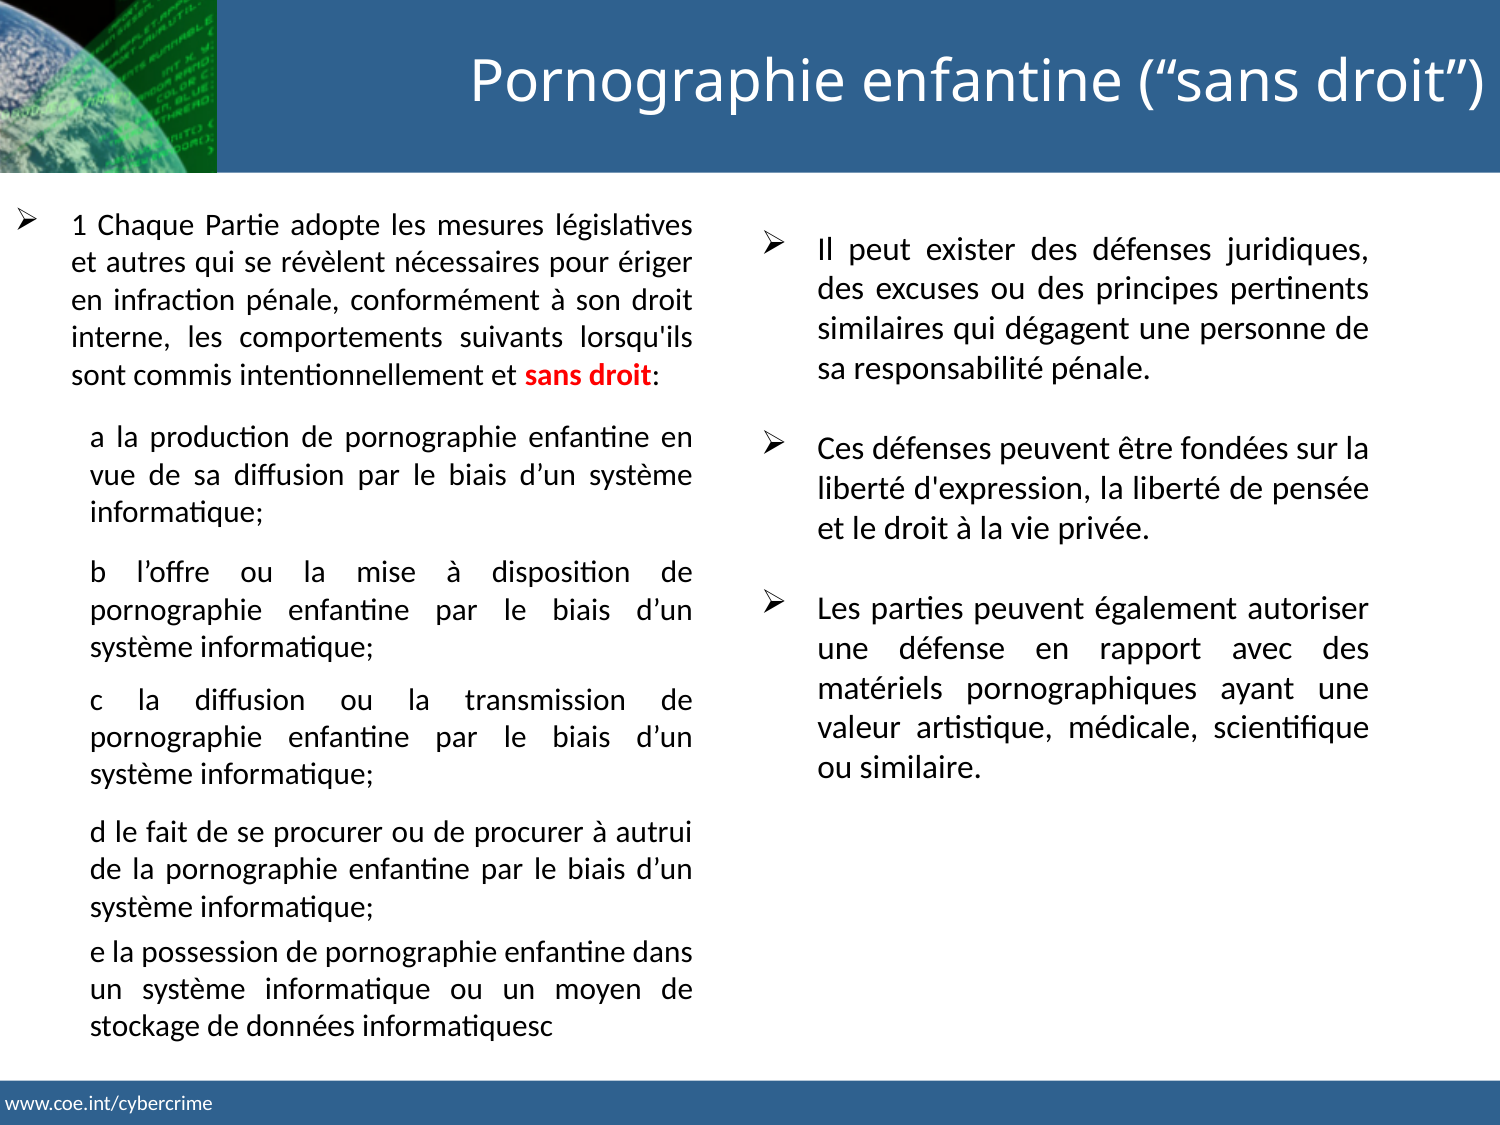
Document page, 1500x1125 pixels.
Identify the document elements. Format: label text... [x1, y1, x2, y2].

text_box Il peut exister des défenses juridiques, des excuses ou des principes pertinents similaires qui dégagent une personne de sa responsabilité pénale. Ces défenses peuvent être fondées sur la liberté d'expression, la liberté de pensée et le droit à la vie privée. Les parties peuvent également autoriser une défense en rapport avec des matériels pornographiques ayant une valeur artistique, médicale, scientifique ou similaire. [746, 219, 1385, 793]
text_box 1 Chaque Partie adopte les mesures législatives et autres qui se révèlent nécessaires pour ériger en infraction pénale, conformément à son droit interne, les comportements suivants lorsqu'ils sont commis intentionnellement et sans droit: a la production de pornographie enfantine en vue de sa diffusion par le biais d’un système informatique; b l’offre ou la mise à disposition de pornographie enfantine par le biais d’un système informatique; c la diffusion ou la transmission de pornographie enfantine par le biais d’un système informatique; d le fait de se procurer ou de procurer à autrui de la pornographie enfantine par le biais d’un système informatique; e la possession de pornographie enfantine dans un système informatique ou un moyen de stockage de données informatiquesc [0, 196, 709, 1051]
text_box Pornographie enfantine (“sans droit”) [247, 35, 1500, 121]
picture [0, 0, 217, 173]
